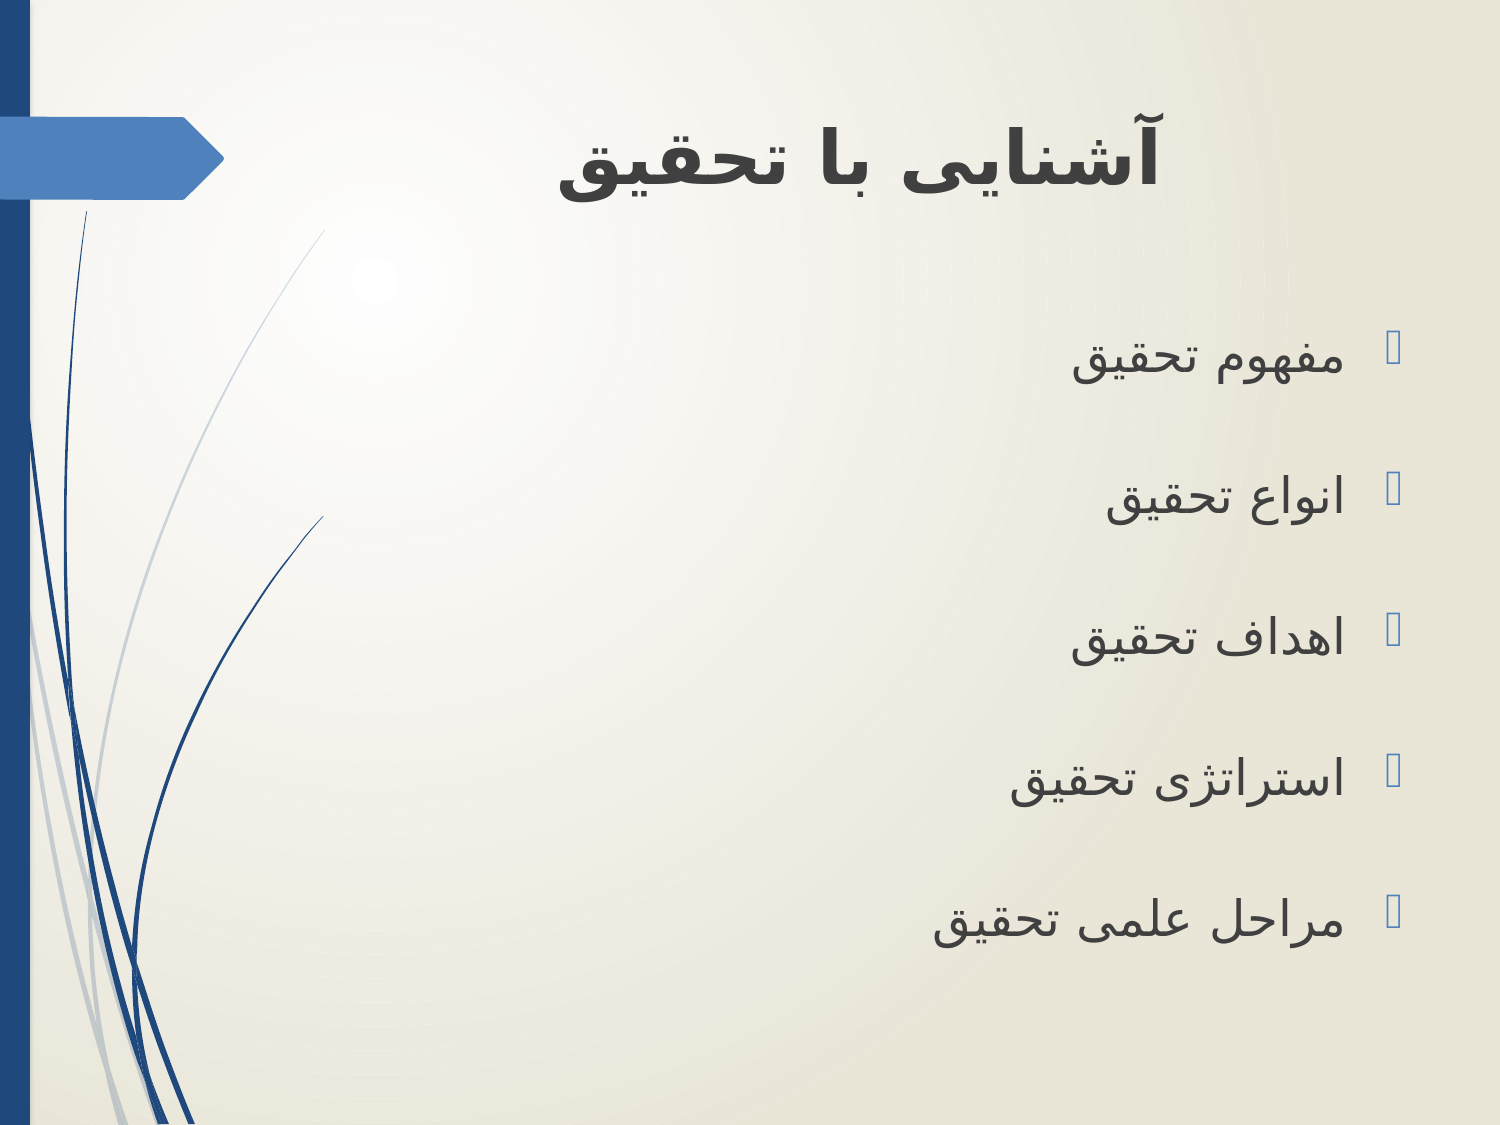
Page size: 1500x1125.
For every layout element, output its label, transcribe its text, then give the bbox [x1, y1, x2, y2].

text_box مفهوم تحقیق انواع تحقیق اهداف تحقیق استراتژی تحقیق مراحل علمی تحقیق [336, 255, 1418, 953]
title آشنایی با تحقیق [319, 102, 1400, 244]
